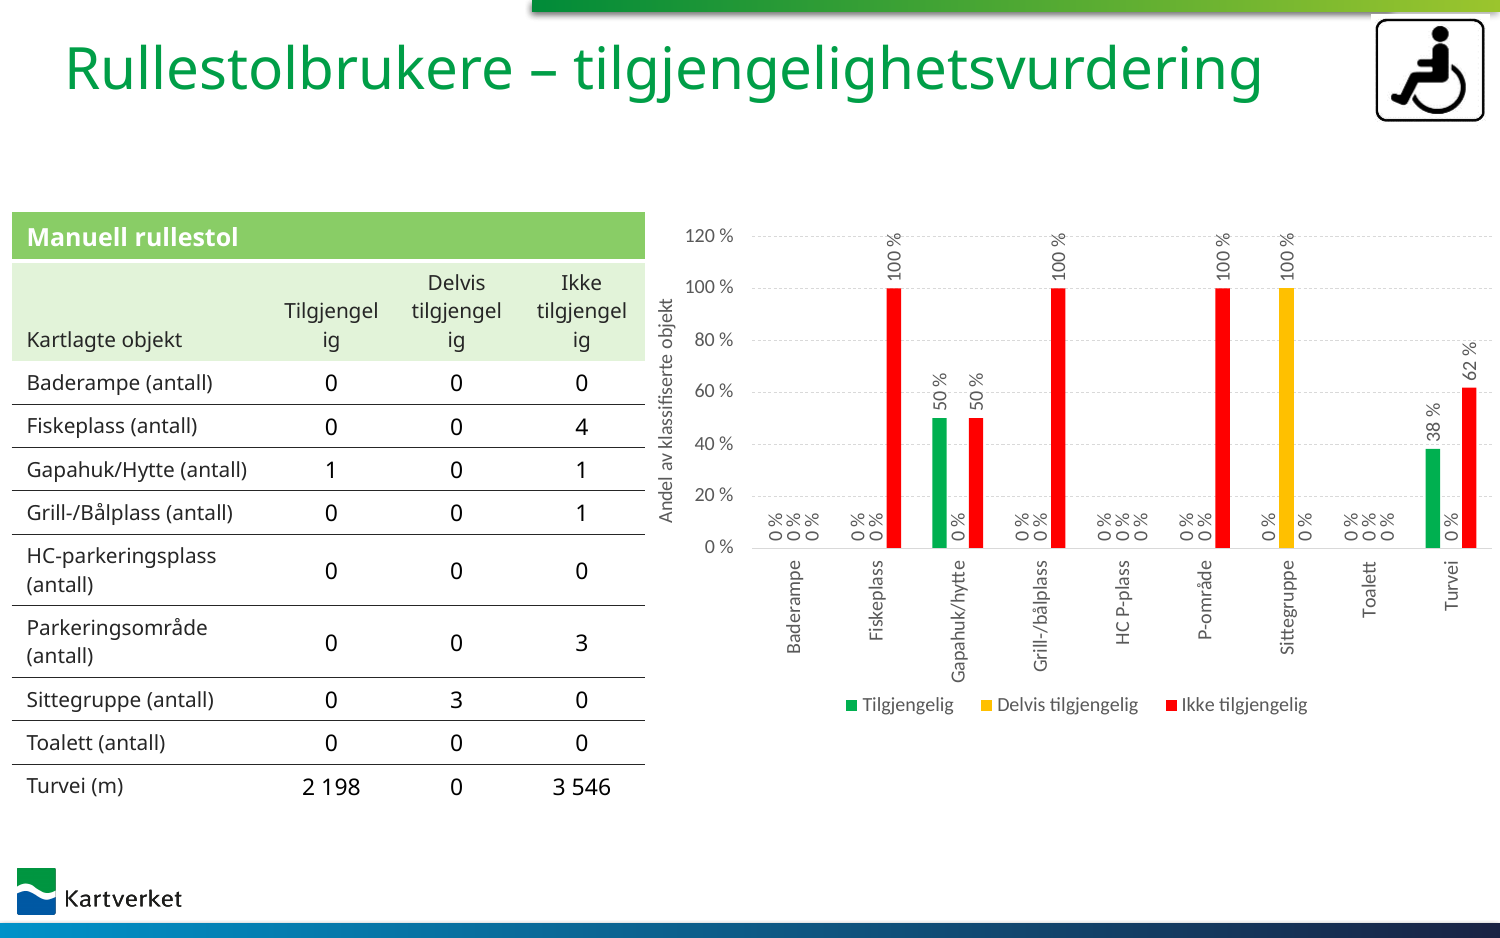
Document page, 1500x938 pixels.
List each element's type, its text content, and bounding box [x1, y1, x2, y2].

table_cell Gapahuk/Hytte (antall) [12, 448, 269, 490]
table_cell 0 [394, 606, 519, 677]
table_cell Ikke tilgjengelig [519, 263, 638, 361]
table_cell 1 [519, 491, 638, 534]
table_cell 2 198 [269, 765, 394, 807]
table_cell 0 [269, 678, 394, 720]
table_cell Grill-/Bålplass (antall) [12, 491, 269, 534]
table_cell 0 [519, 721, 645, 764]
table_cell 0 [394, 721, 519, 764]
table_cell 0 [519, 535, 638, 605]
table_cell 0 [394, 535, 519, 605]
table_cell 4 [519, 405, 638, 447]
table_cell Tilgjengelig [269, 263, 394, 361]
table_cell 0 [269, 361, 394, 404]
table_cell 1 [269, 448, 394, 490]
picture [643, 218, 1500, 728]
table_cell Parkeringsområde (antall) [12, 606, 269, 677]
table_cell Baderampe (antall) [12, 361, 269, 404]
text_box Rullestolbrukere – tilgjengelighetsvurdering [49, 12, 1372, 109]
table_cell 0 [519, 361, 638, 404]
table_cell 0 [269, 535, 394, 605]
table_cell 3 [394, 678, 519, 720]
table_cell Delvis tilgjengelig [394, 263, 519, 361]
table_cell HC-parkeringsplass (antall) [12, 535, 269, 605]
table_cell 0 [394, 448, 519, 490]
picture [1371, 13, 1491, 127]
table_cell Toalett (antall) [12, 721, 269, 764]
table_cell Turvei (m) [12, 765, 269, 807]
table_cell 0 [394, 765, 519, 807]
table_cell 1 [519, 448, 638, 490]
table_header Manuell rullestol [12, 212, 645, 259]
table_cell 0 [269, 491, 394, 534]
table_cell Kartlagte objekt [12, 263, 269, 361]
table_cell 0 [394, 491, 519, 534]
table_cell 0 [394, 361, 519, 404]
table_cell 0 [394, 405, 519, 447]
table_cell 0 [269, 606, 394, 677]
table_cell Sittegruppe (antall) [12, 678, 269, 720]
table_cell 3 546 [519, 765, 645, 807]
table_cell 0 [269, 405, 394, 447]
table_cell 0 [519, 678, 638, 720]
table_cell Fiskeplass (antall) [12, 405, 269, 447]
table_cell 3 [519, 606, 638, 677]
table_cell 0 [269, 721, 394, 764]
